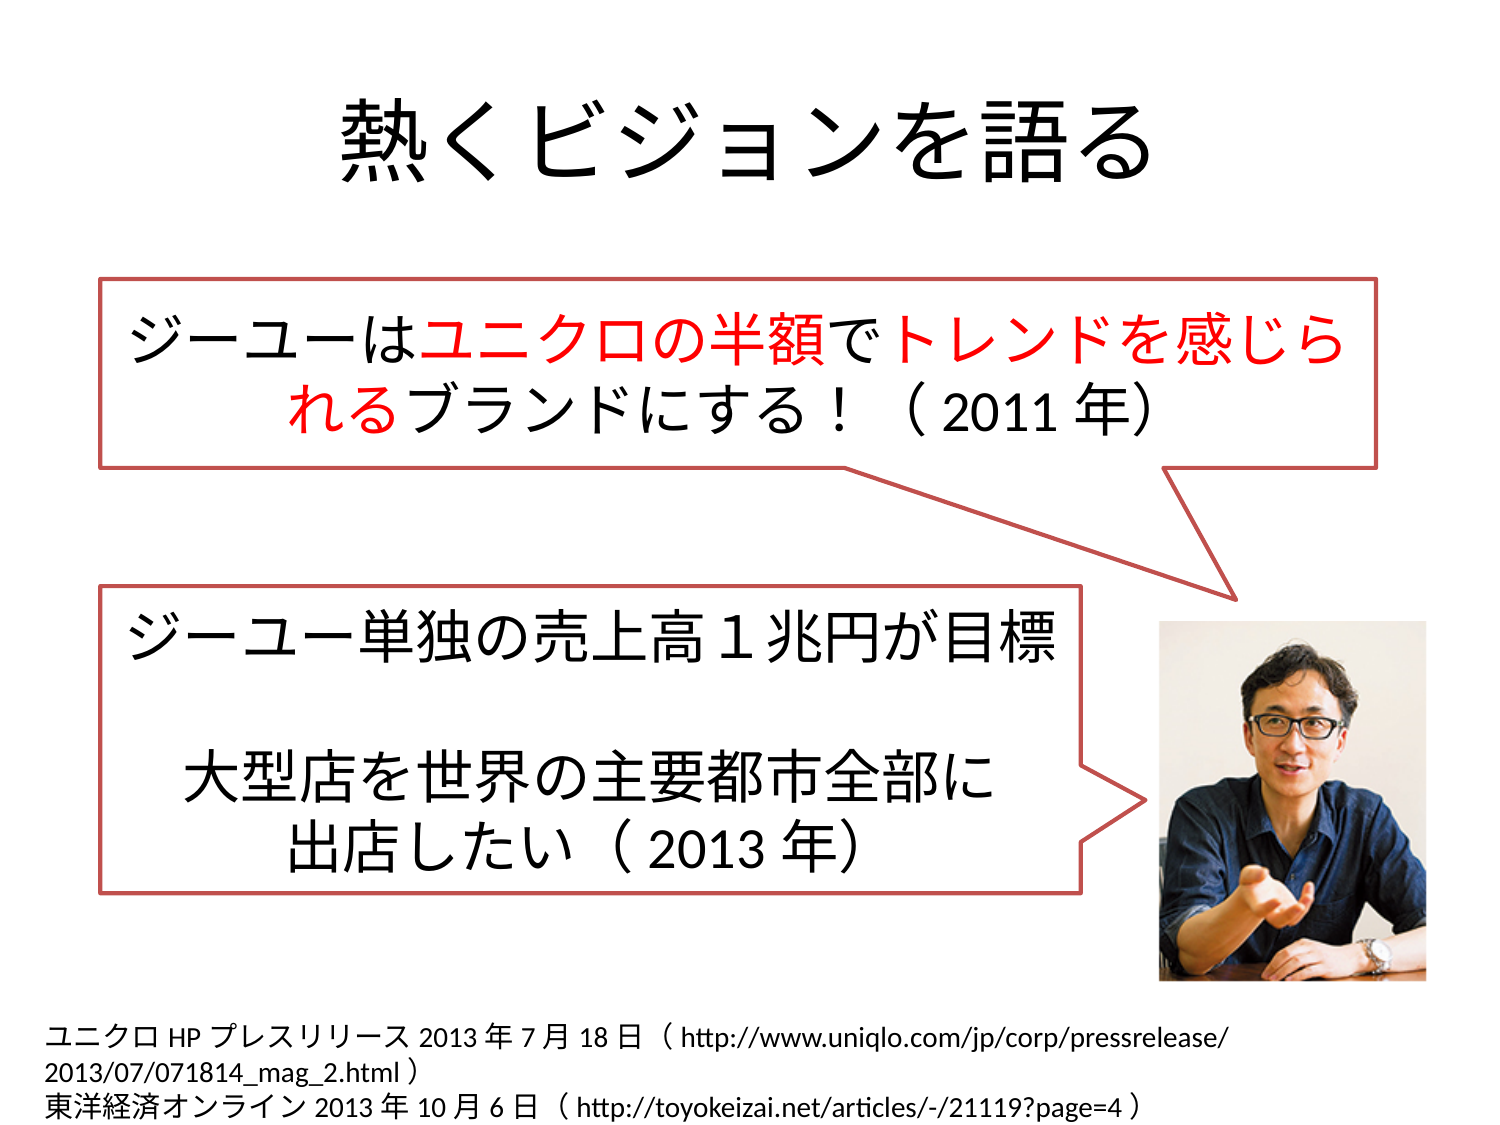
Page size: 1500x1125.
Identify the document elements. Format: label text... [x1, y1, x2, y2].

text_box ユニクロHPプレスリリース2013年7月18日（http://www.uniqlo.com/jp/corp/pressrelease/2013/07/071814_mag_2.html） 東洋経済オンライン2013年10月6日（http://toyokeizai.net/articles/-/21119?page=4） [29, 1011, 1428, 1125]
picture [1139, 621, 1428, 983]
text_box ジーユーはユニクロの半額でトレンドを感じられるブランドにする！（2011年） [98, 276, 1379, 602]
text_box ジーユー単独の売上高１兆円が目標 大型店を世界の主要都市全部に 出店したい（2013年） [98, 584, 1134, 896]
title 熱くビジョンを語る [75, 45, 1425, 233]
